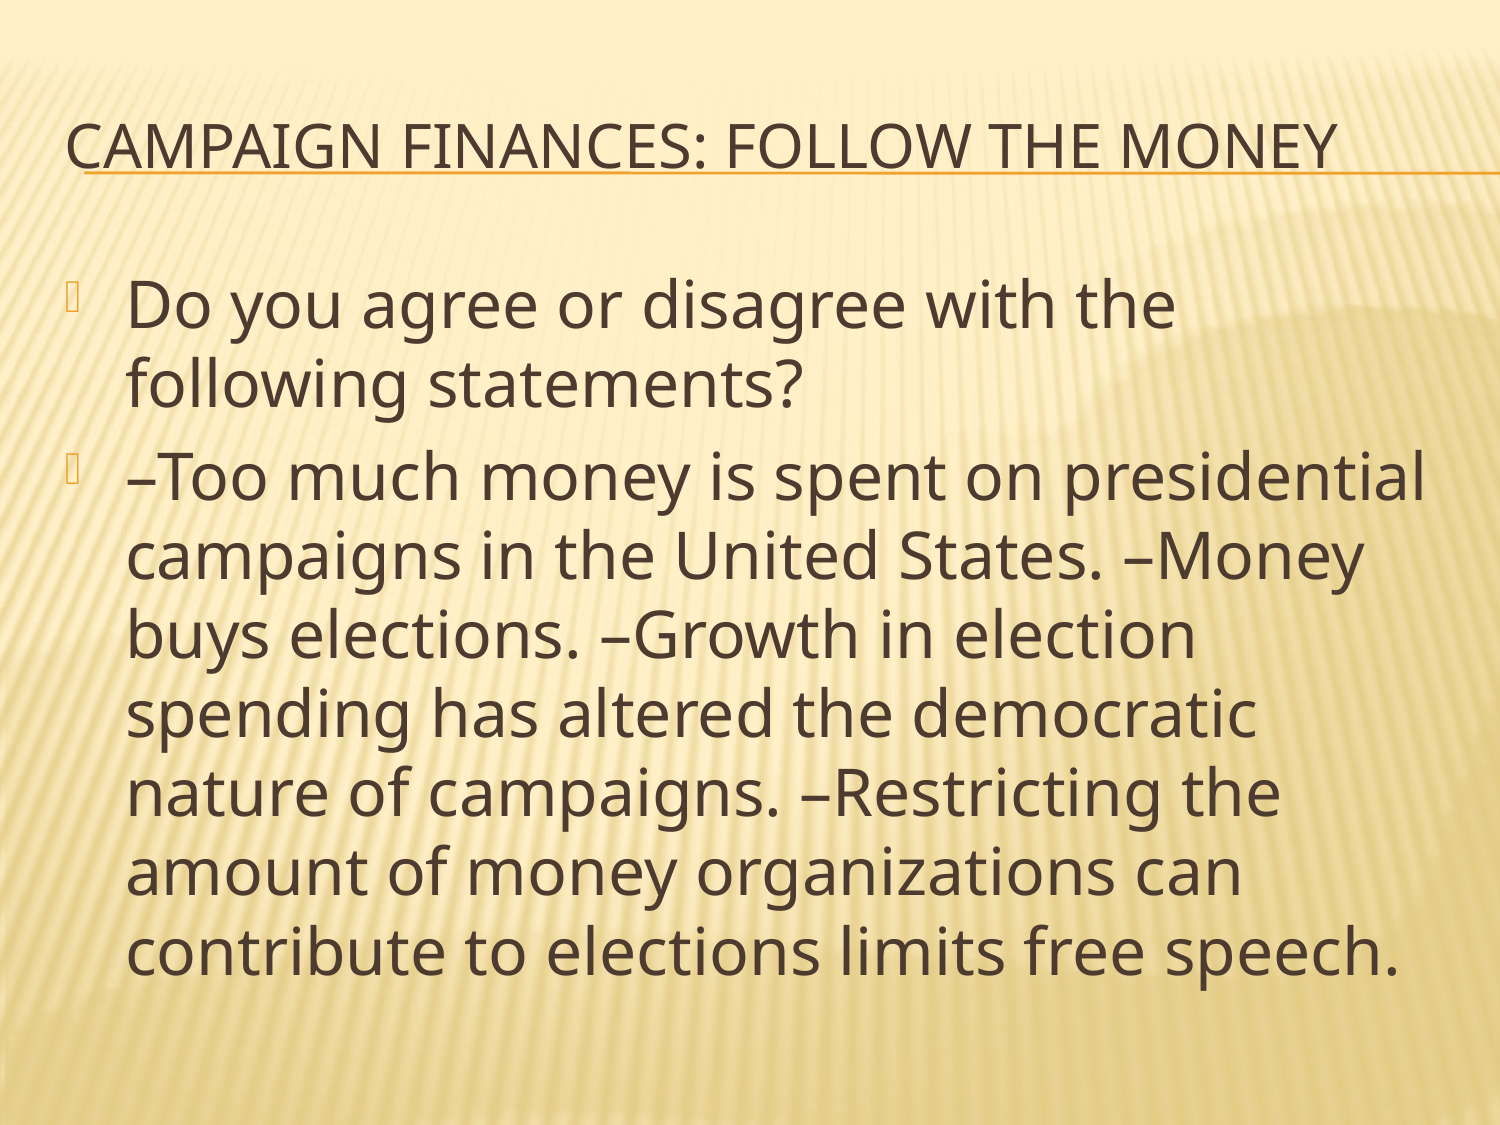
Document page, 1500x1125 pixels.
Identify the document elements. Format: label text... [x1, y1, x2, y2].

title Campaign finances: follow the money [50, 75, 1475, 213]
list Do you agree or disagree with the following statements? –Too much money is spent on presidential campaigns in the United States. –Money buys elections. –Growth in election spending has altered the democratic nature of campaigns. –Restricting the amount of money organizations can contribute to elections limits free speech. [50, 254, 1475, 998]
